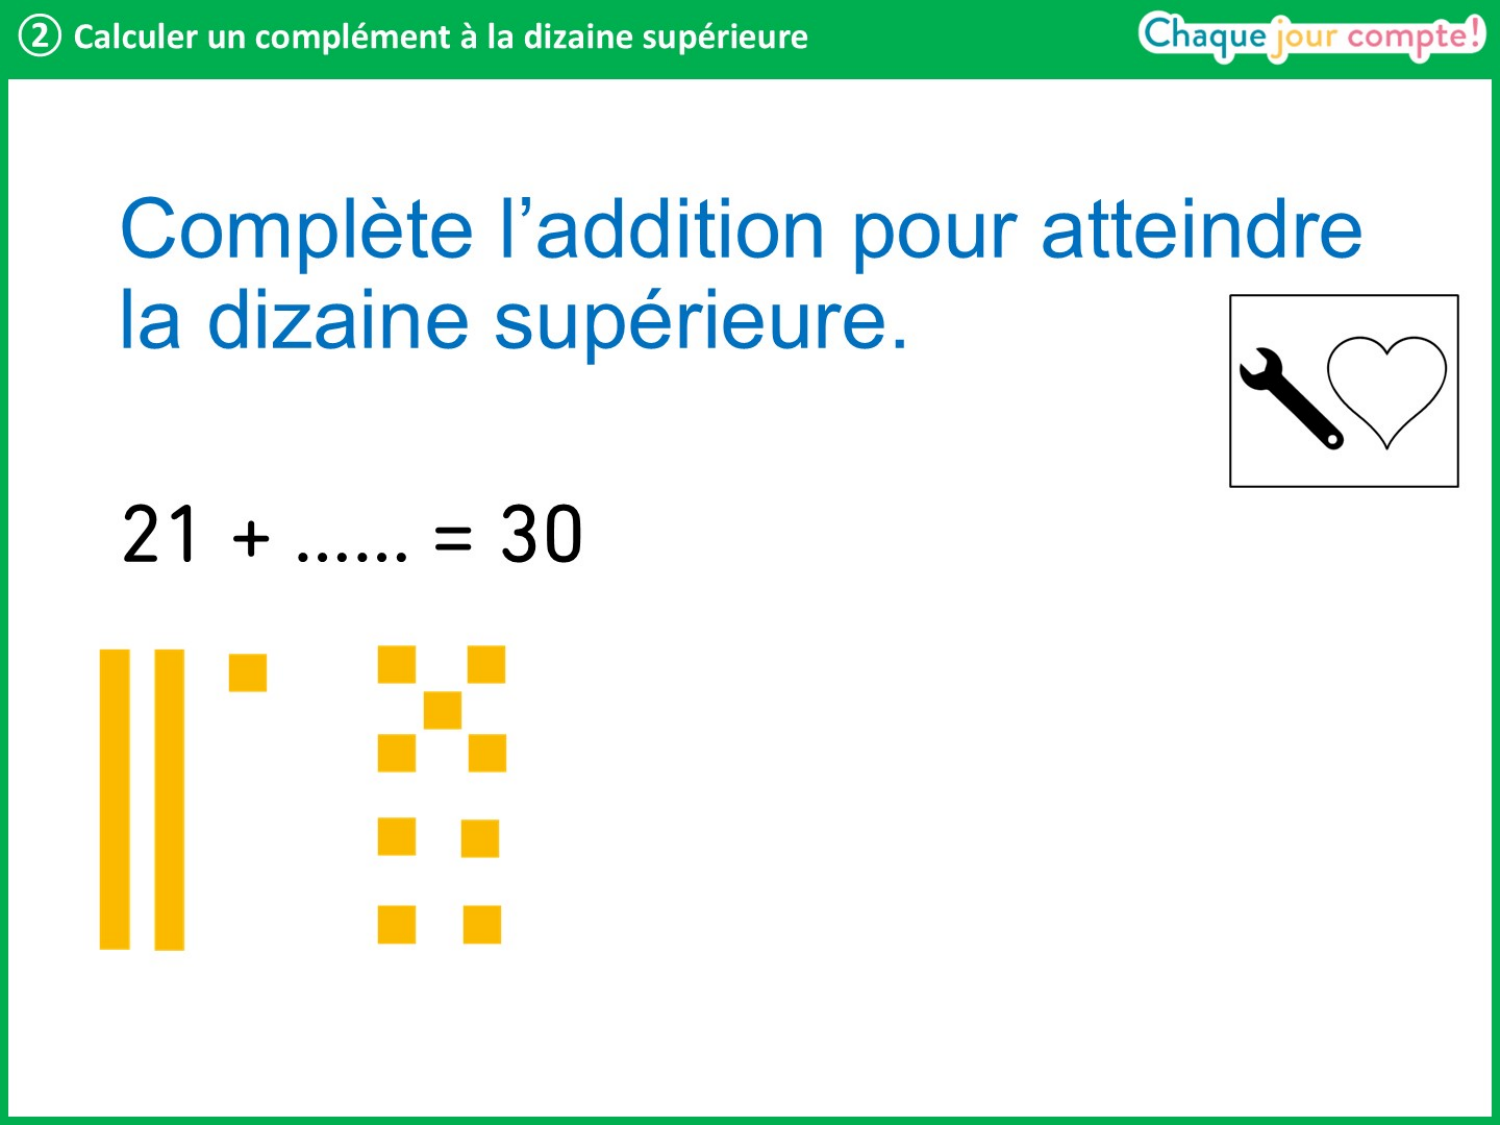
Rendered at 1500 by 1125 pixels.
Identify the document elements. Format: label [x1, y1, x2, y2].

list [0, 0, 1500, 1125]
